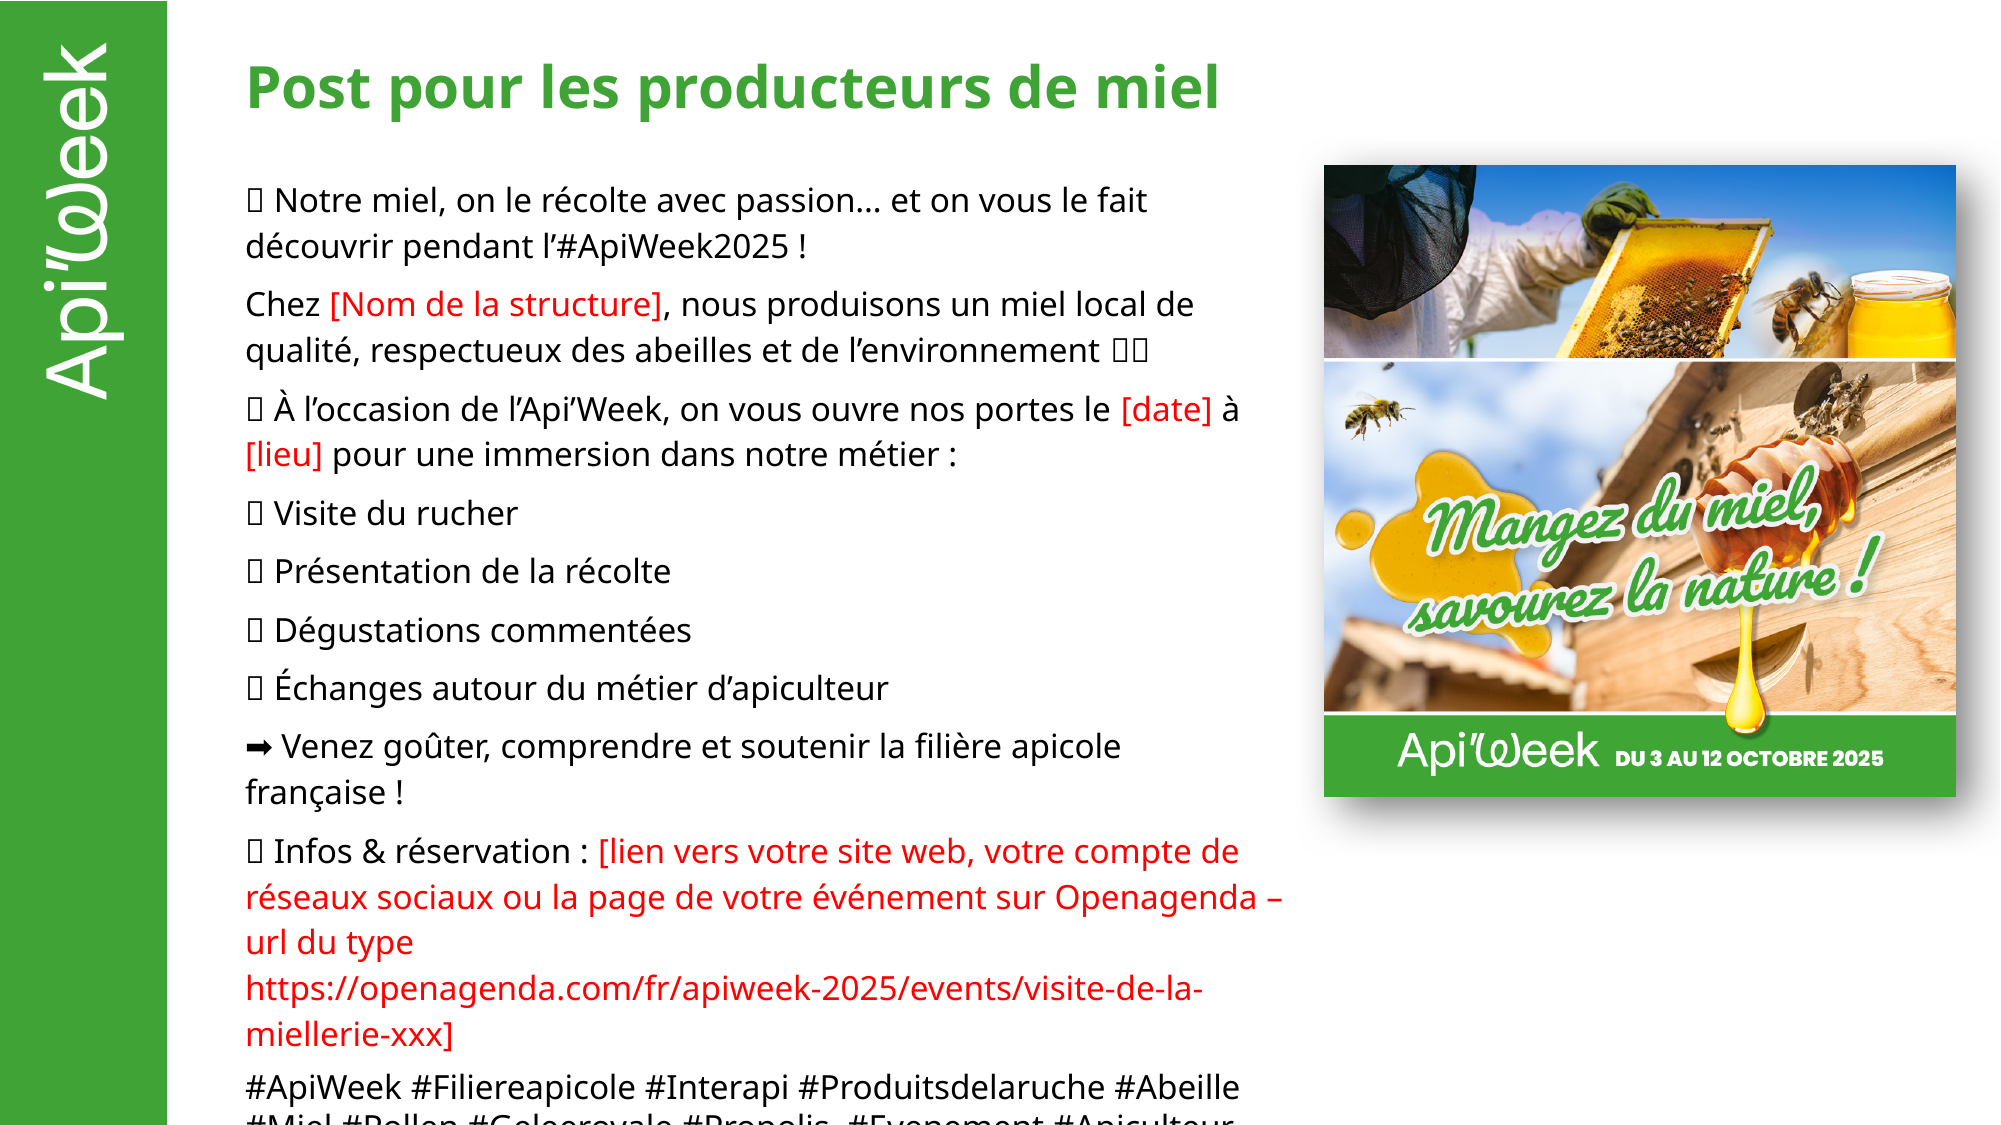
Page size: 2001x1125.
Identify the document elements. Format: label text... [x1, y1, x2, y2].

text_box [0, 270, 168, 1125]
text_box Post pour les producteurs de miel [229, 42, 1978, 128]
picture [1324, 165, 1957, 798]
picture [0, 43, 263, 400]
text_box 🍯 Notre miel, on le récolte avec passion… et on vous le fait découvrir pendant l’#ApiWeek2025 ! Chez [Nom de la structure], nous produisons un miel local de qualité, respectueux des abeilles et de l’environnement 🐝🌼 📅 À l’occasion de l’Api’Week, on vous ouvre nos portes le [date] à [lieu] pour une immersion dans notre métier : 🔸 Visite du rucher 🔸 Présentation de la récolte 🔸 Dégustations commentées 🔸 Échanges autour du métier d’apiculteur ➡️ Venez goûter, comprendre et soutenir la filière apicole française ! 📍 Infos & réservation : [lien vers votre site web, votre compte de réseaux sociaux ou la page de votre événement sur Openagenda – url du type https://openagenda.com/fr/apiweek-2025/events/visite-de-la-miellerie-xxx] #ApiWeek #Filiereapicole #Interapi #Produitsdelaruche #Abeille #Miel #Pollen #Geleeroyale #Propolis #Evenement #Apiculteur #Apiculture #Conditionneur #Distributeur #Savoirfaire [229, 165, 1302, 1125]
text_box [0, 1, 168, 180]
